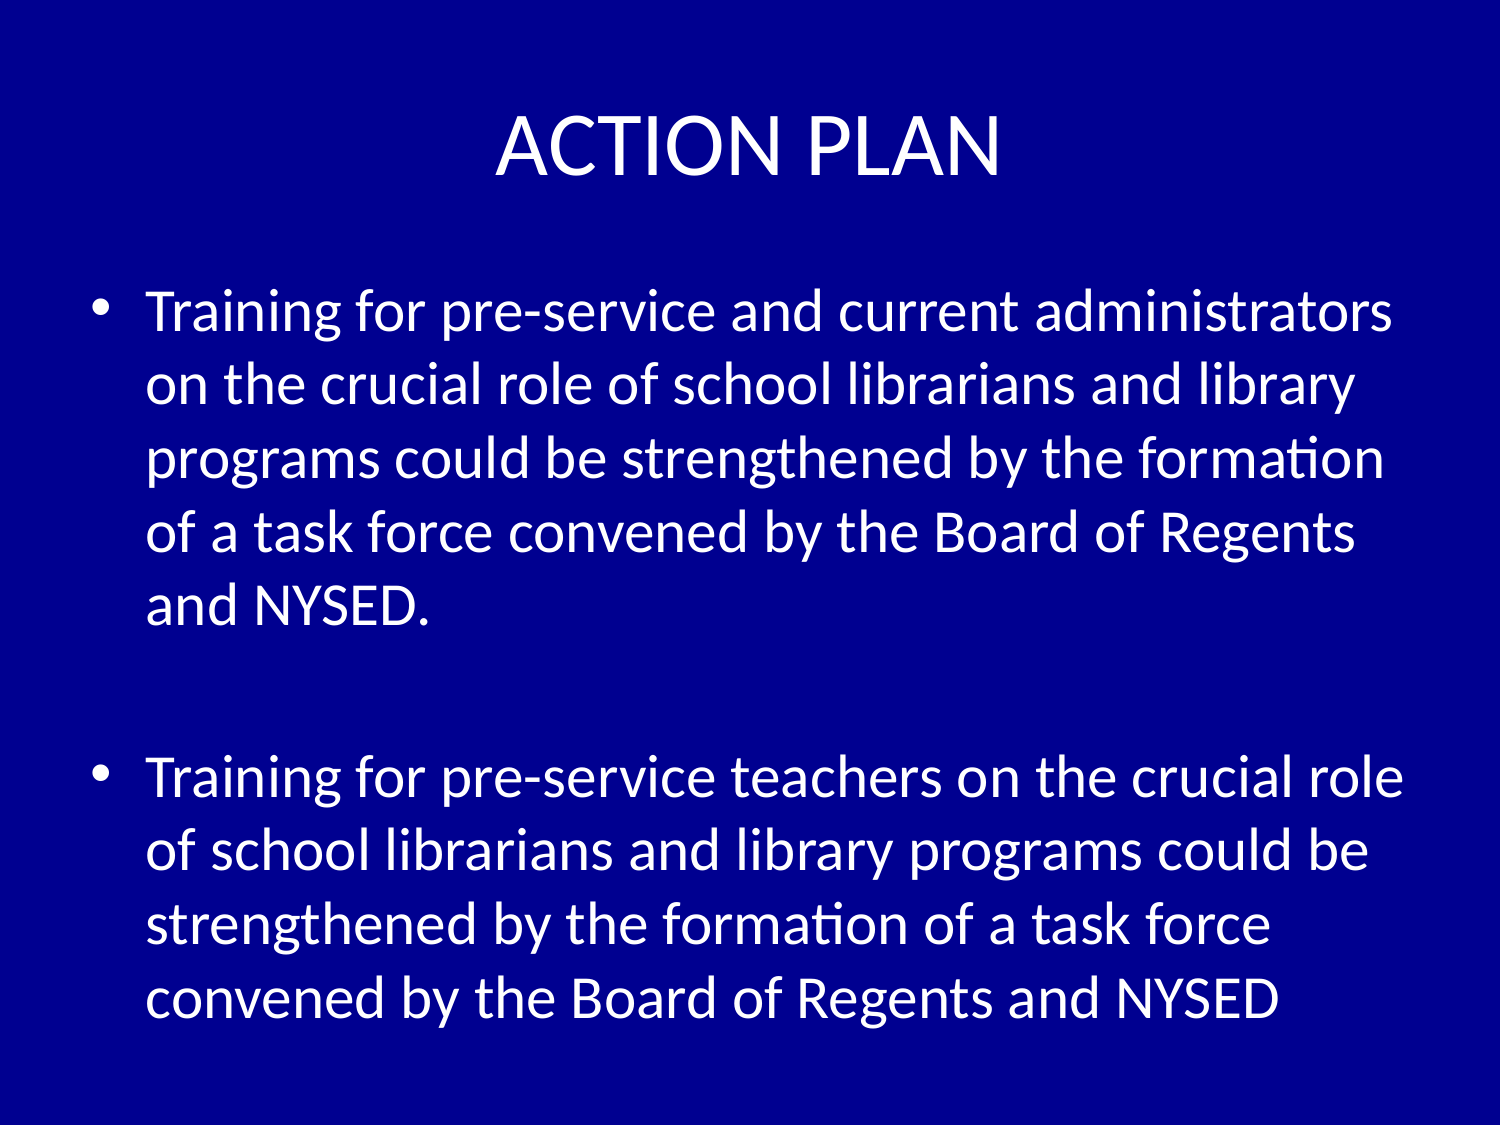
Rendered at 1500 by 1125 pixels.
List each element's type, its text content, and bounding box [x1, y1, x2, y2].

title ACTION PLAN [75, 45, 1425, 233]
list Training for pre-service and current administrators on the crucial role of school librarians and library programs could be strengthened by the formation of a task force convened by the Board of Regents and NYSED. Training for pre-service teachers on the crucial role of school librarians and library programs could be strengthened by the formation of a task force convened by the Board of Regents and NYSED [75, 262, 1425, 1050]
